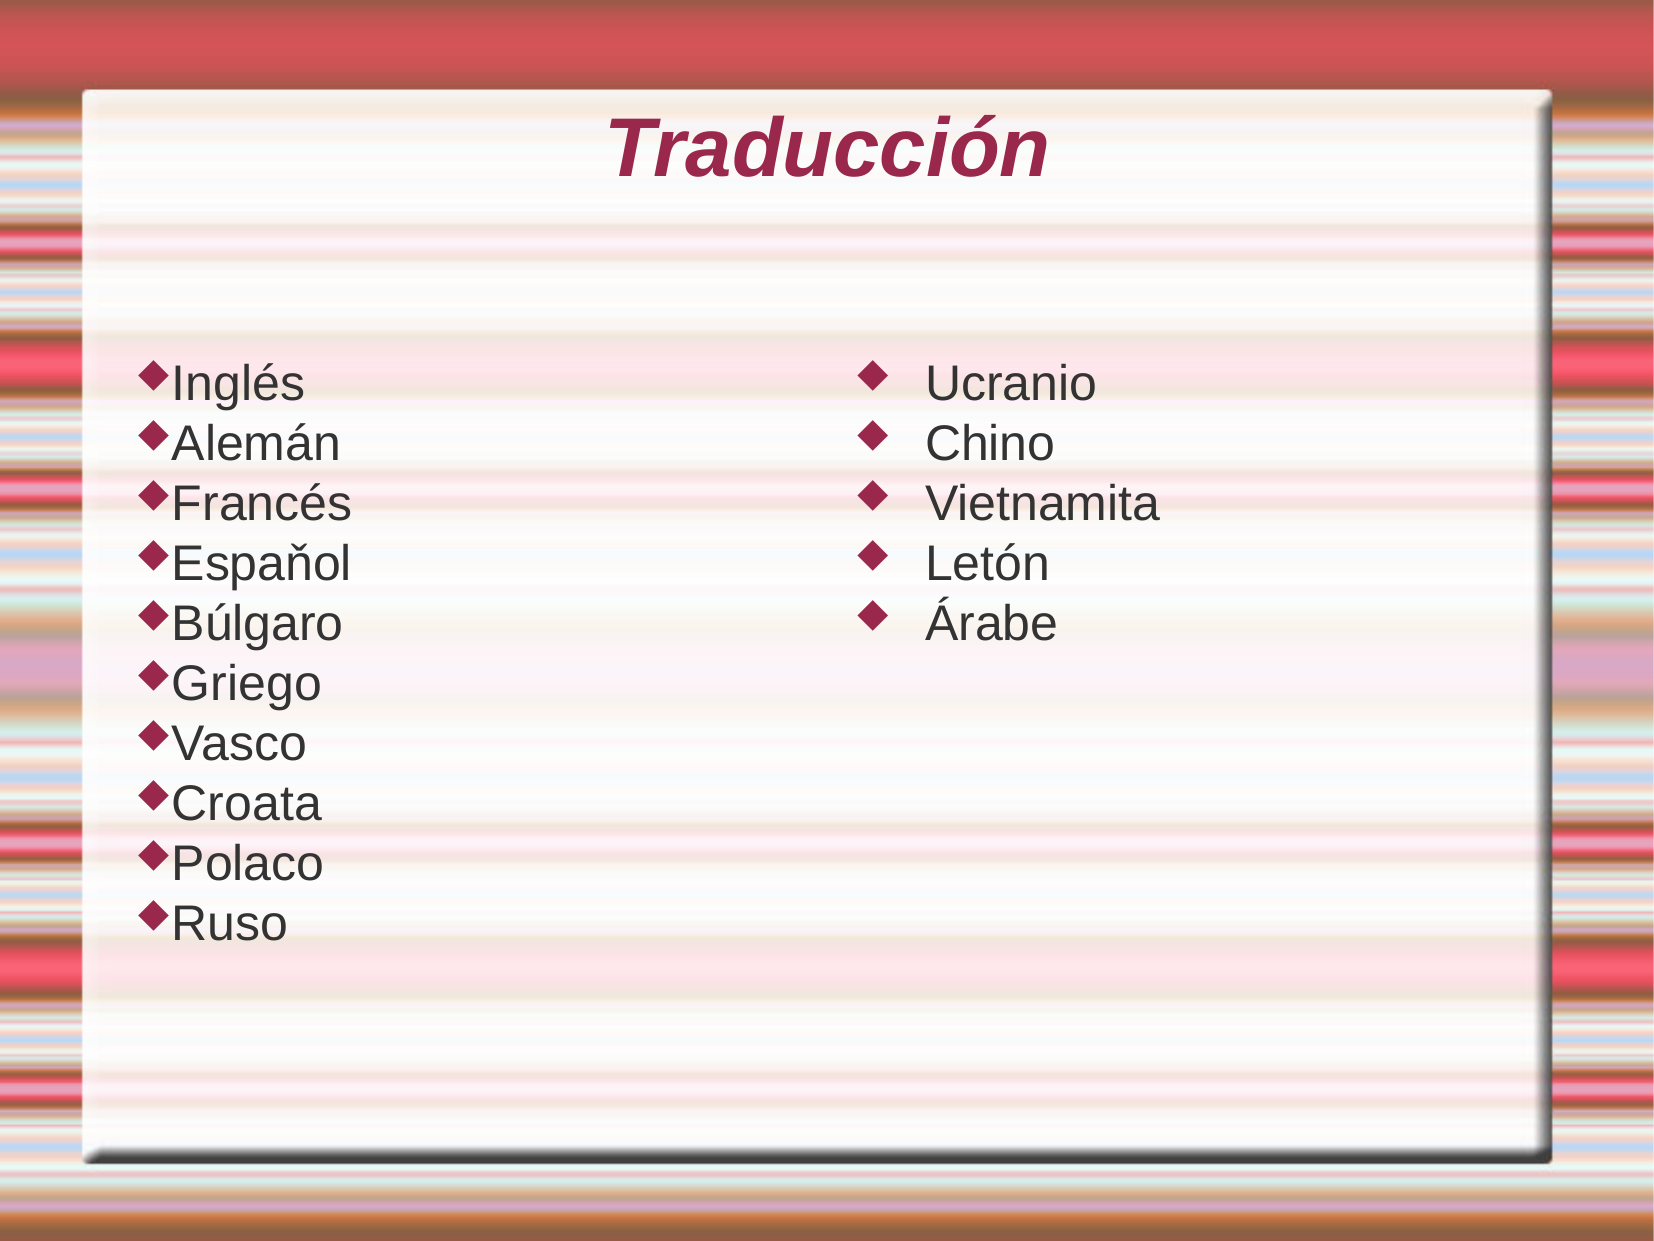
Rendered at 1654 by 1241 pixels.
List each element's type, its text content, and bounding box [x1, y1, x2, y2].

list Inglés Alemán Francés Espaňol Búlgaro Griego Vasco Croata Polaco Ruso [134, 350, 809, 1056]
title Traducción [121, 39, 1534, 247]
picture [0, 0, 1654, 1241]
list Ucranio Chino Vietnamita Letón Árabe [842, 350, 1517, 1132]
